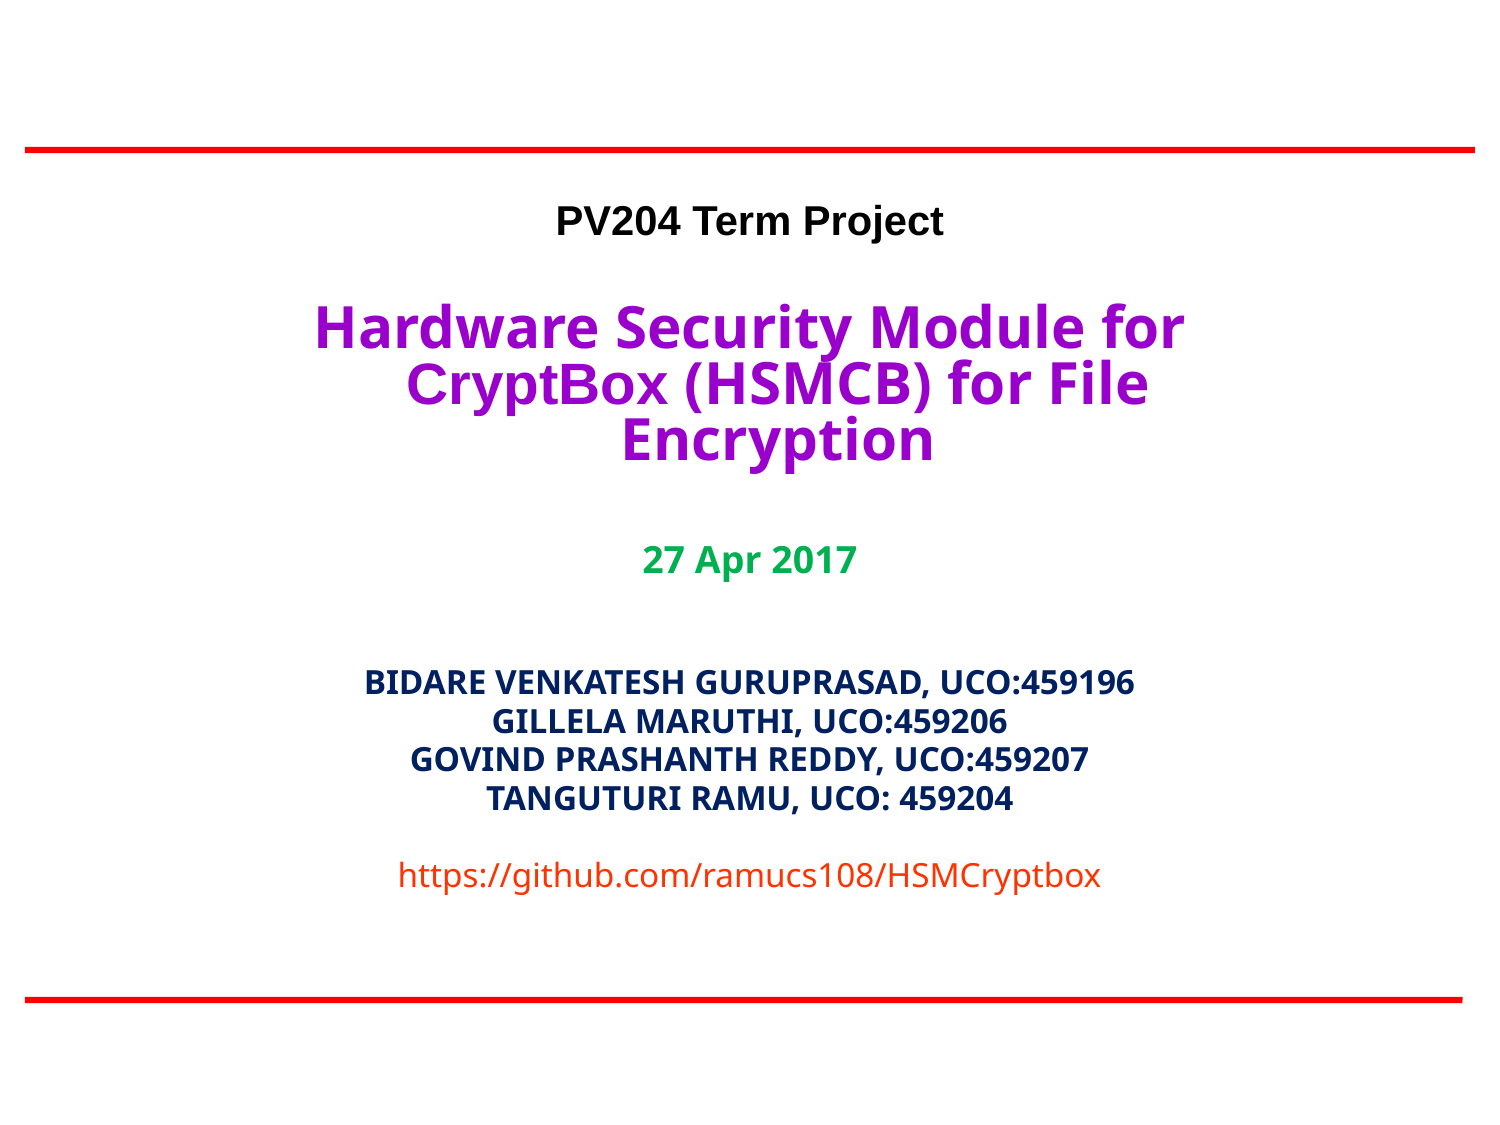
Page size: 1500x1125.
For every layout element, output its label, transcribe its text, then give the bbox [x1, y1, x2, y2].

text_box PV204 Term Project Hardware Security Module for CryptBox (HSMCB) for File Encryption 27 Apr 2017 BIDARE VENKATESH GURUPRASAD, UCO:459196 GILLELA MARUTHI, UCO:459206 GOVIND PRASHANTH REDDY, UCO:459207 TANGUTURI RAMU, UCO: 459204 https://github.com/ramucs108/HSMCryptbox [212, 99, 1288, 1013]
